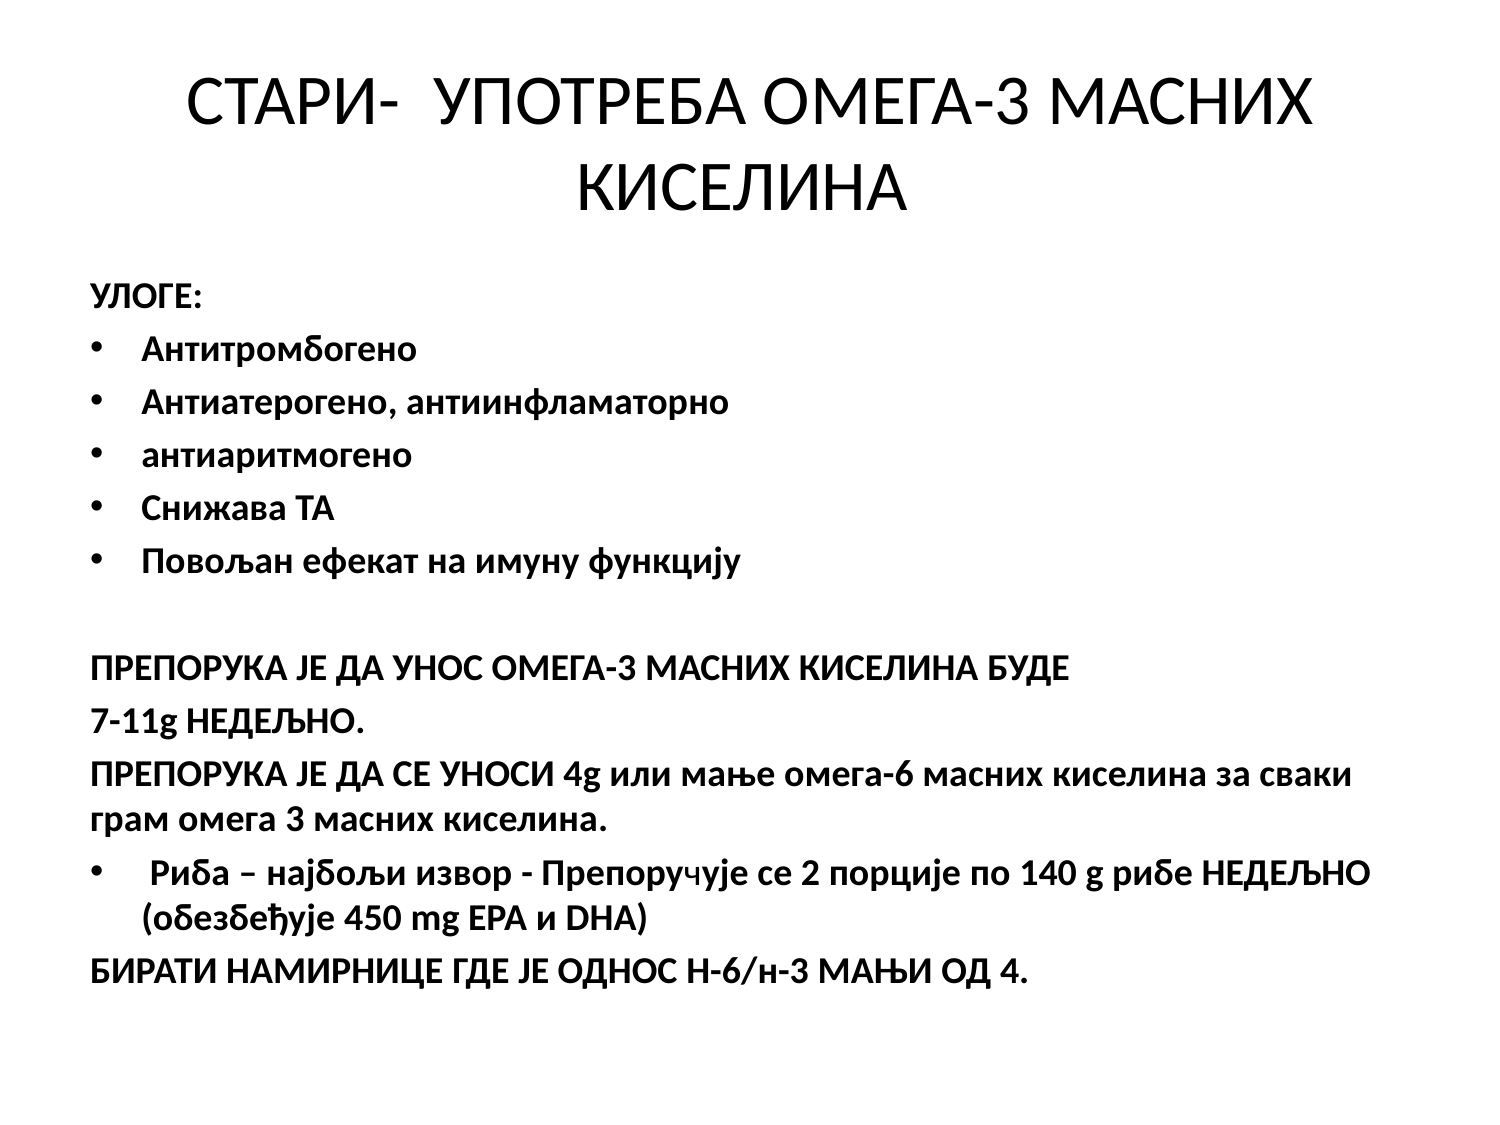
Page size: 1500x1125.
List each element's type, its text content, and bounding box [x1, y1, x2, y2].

list УЛОГЕ: Антитромбогено Антиатерогено, антиинфламаторно антиаритмогено Снижава ТА Повољан ефекат на имуну функцију ПРЕПОРУКА ЈЕ ДА УНОС ОМЕГА-3 МАСНИХ КИСЕЛИНА БУДЕ 7-11g НЕДЕЉНО. ПРЕПОРУКА ЈЕ ДА СЕ УНОСИ 4g или мање омега-6 масних киселина за сваки грам омега 3 масних киселина. Риба – најбољи извор - Препоручује се 2 порције по 140 g рибе НЕДЕЉНО (обезбеђује 450 mg ЕPA и DHА) БИРАТИ НАМИРНИЦЕ ГДЕ ЈЕ ОДНОС Н-6/н-3 МАЊИ ОД 4. [75, 262, 1425, 1005]
title СТАРИ- УПОТРЕБА ОМЕГА-3 МАСНИХ КИСЕЛИНА [75, 45, 1425, 233]
